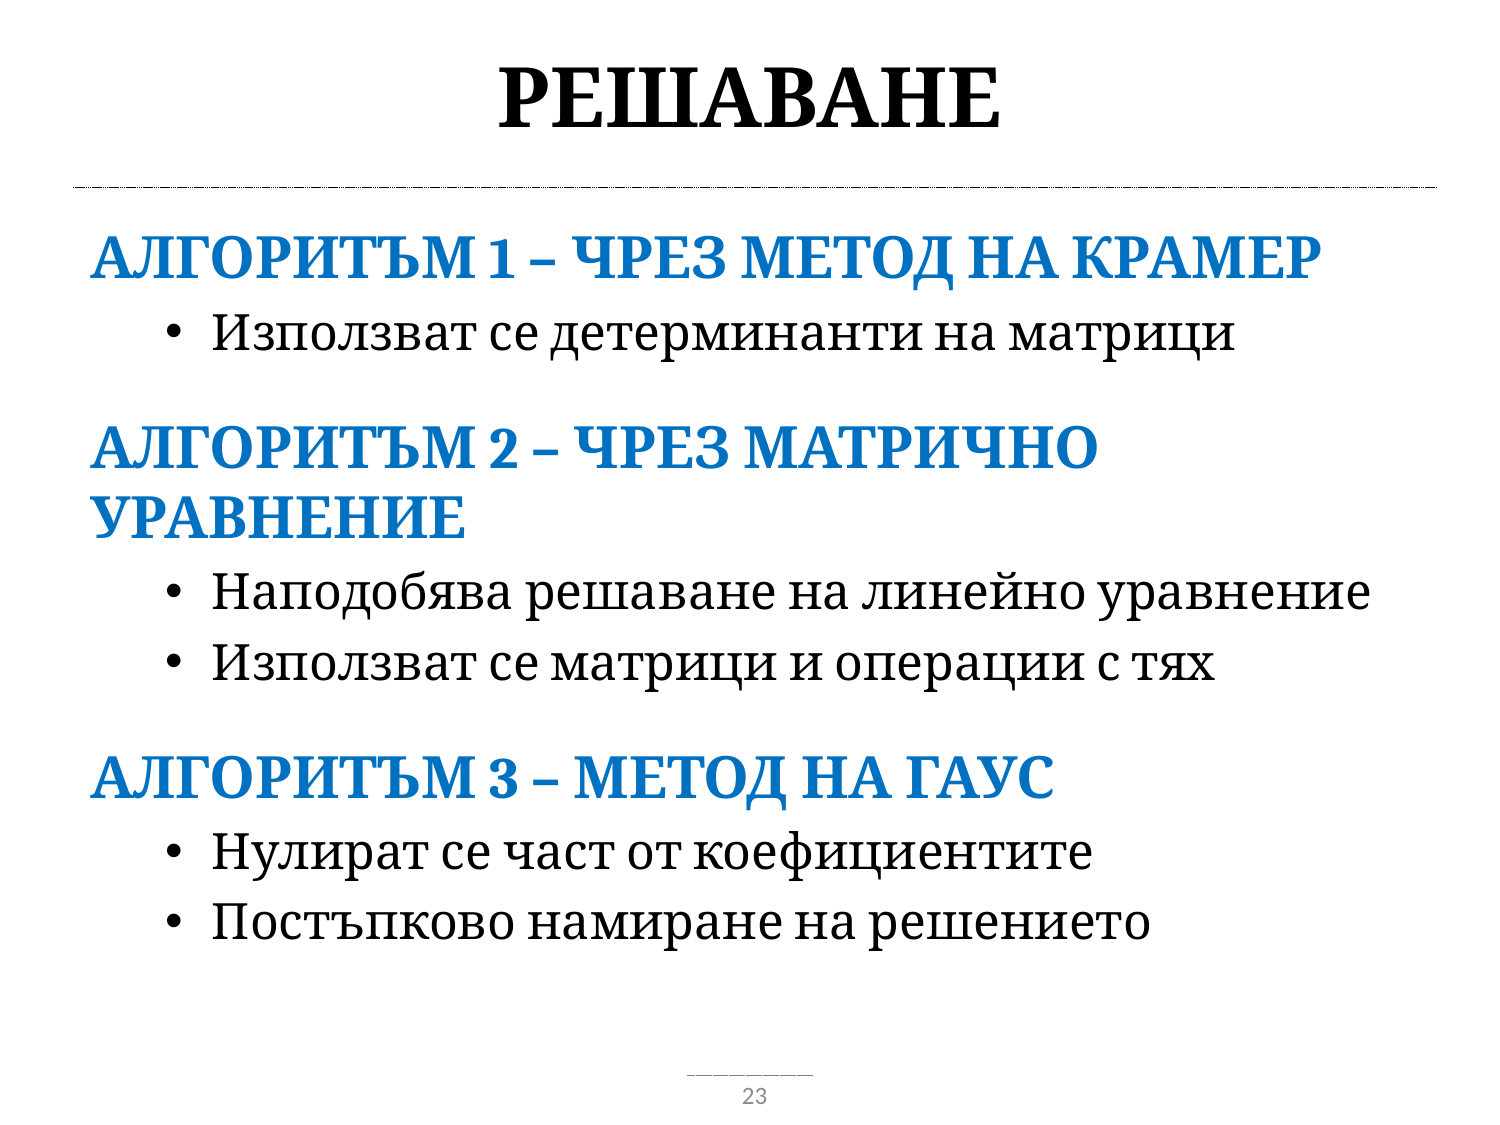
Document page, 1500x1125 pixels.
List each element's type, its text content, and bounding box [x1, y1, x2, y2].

slide_number 23 [579, 1065, 930, 1125]
list Алгоритъм 1 – чрез метод на Крамер Използват се детерминанти на матрици Алгоритъм 2 – чрез матрично уравнение Наподобява решаване на линейно уравнение Използват се матрици и операции с тях Алгоритъм 3 – метод на Гаус Нулират се част от коефициентите Постъпково намиране на решението [75, 212, 1450, 1063]
title Решаване [0, 0, 1500, 188]
